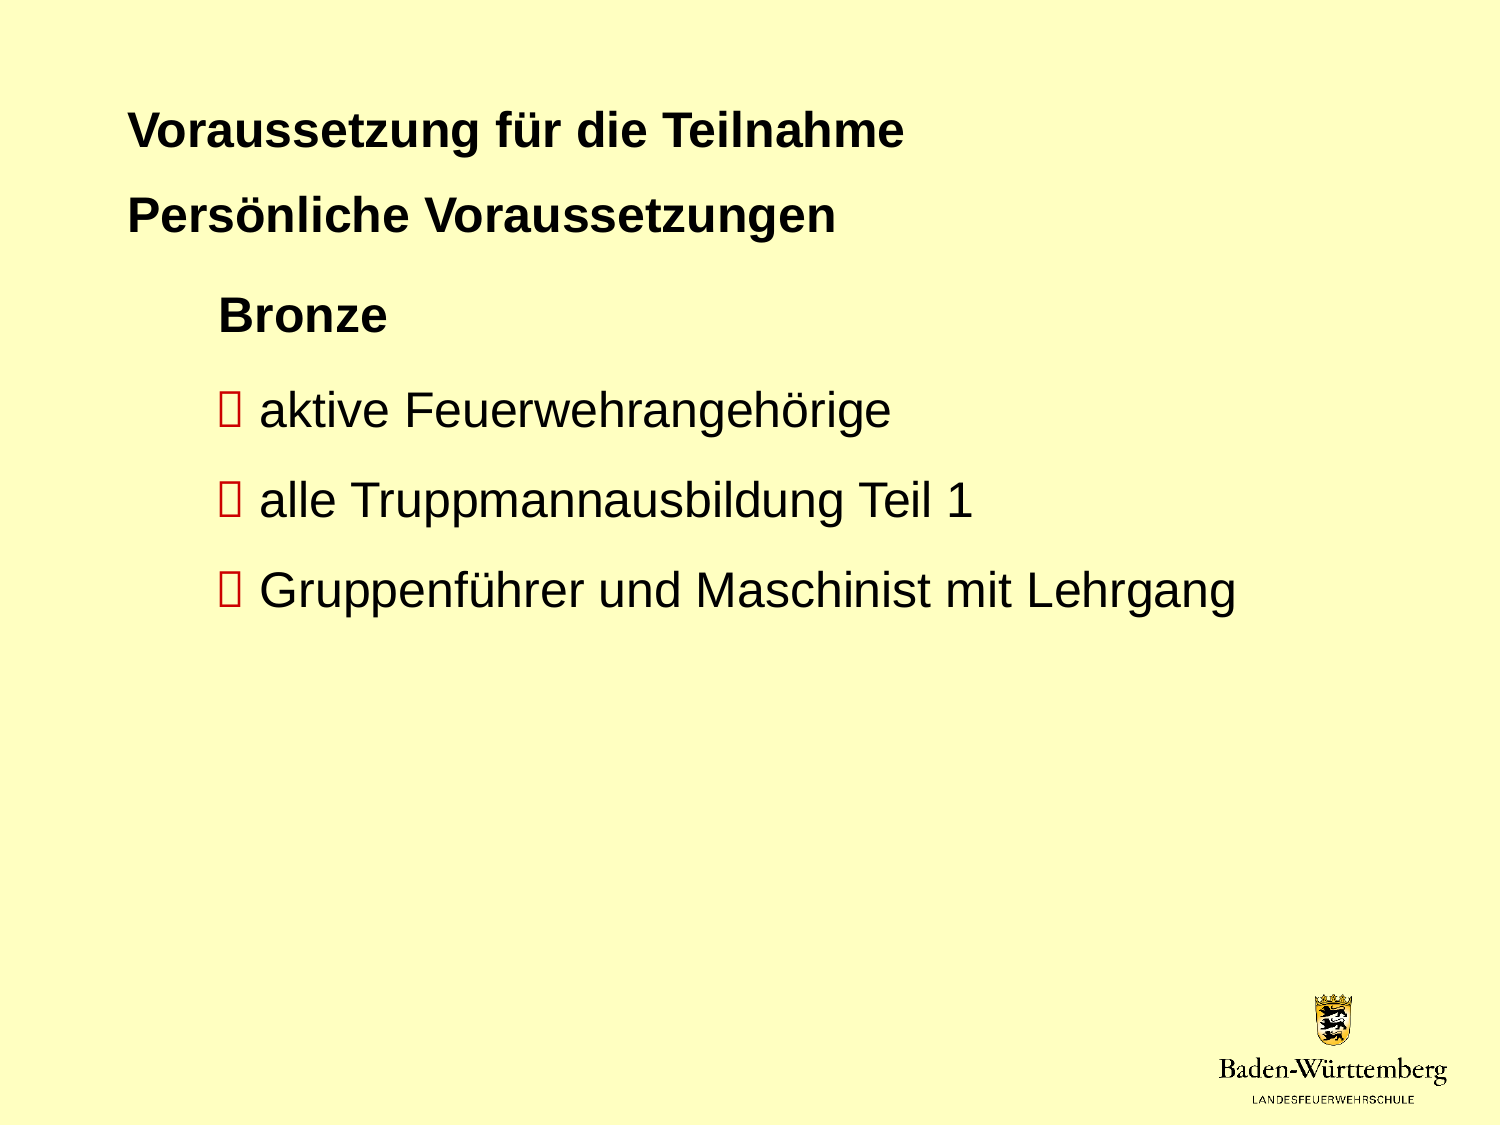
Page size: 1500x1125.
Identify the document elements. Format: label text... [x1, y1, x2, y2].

text_box Bronze [203, 275, 415, 351]
text_box  aktive Feuerwehrangehörige  alle Truppmannausbildung Teil 1  Gruppenführer und Maschinist mit Lehrgang [201, 370, 1394, 625]
picture [1219, 992, 1447, 1106]
text_box Voraussetzung für die Teilnahme Persönliche Voraussetzungen [112, 90, 975, 250]
